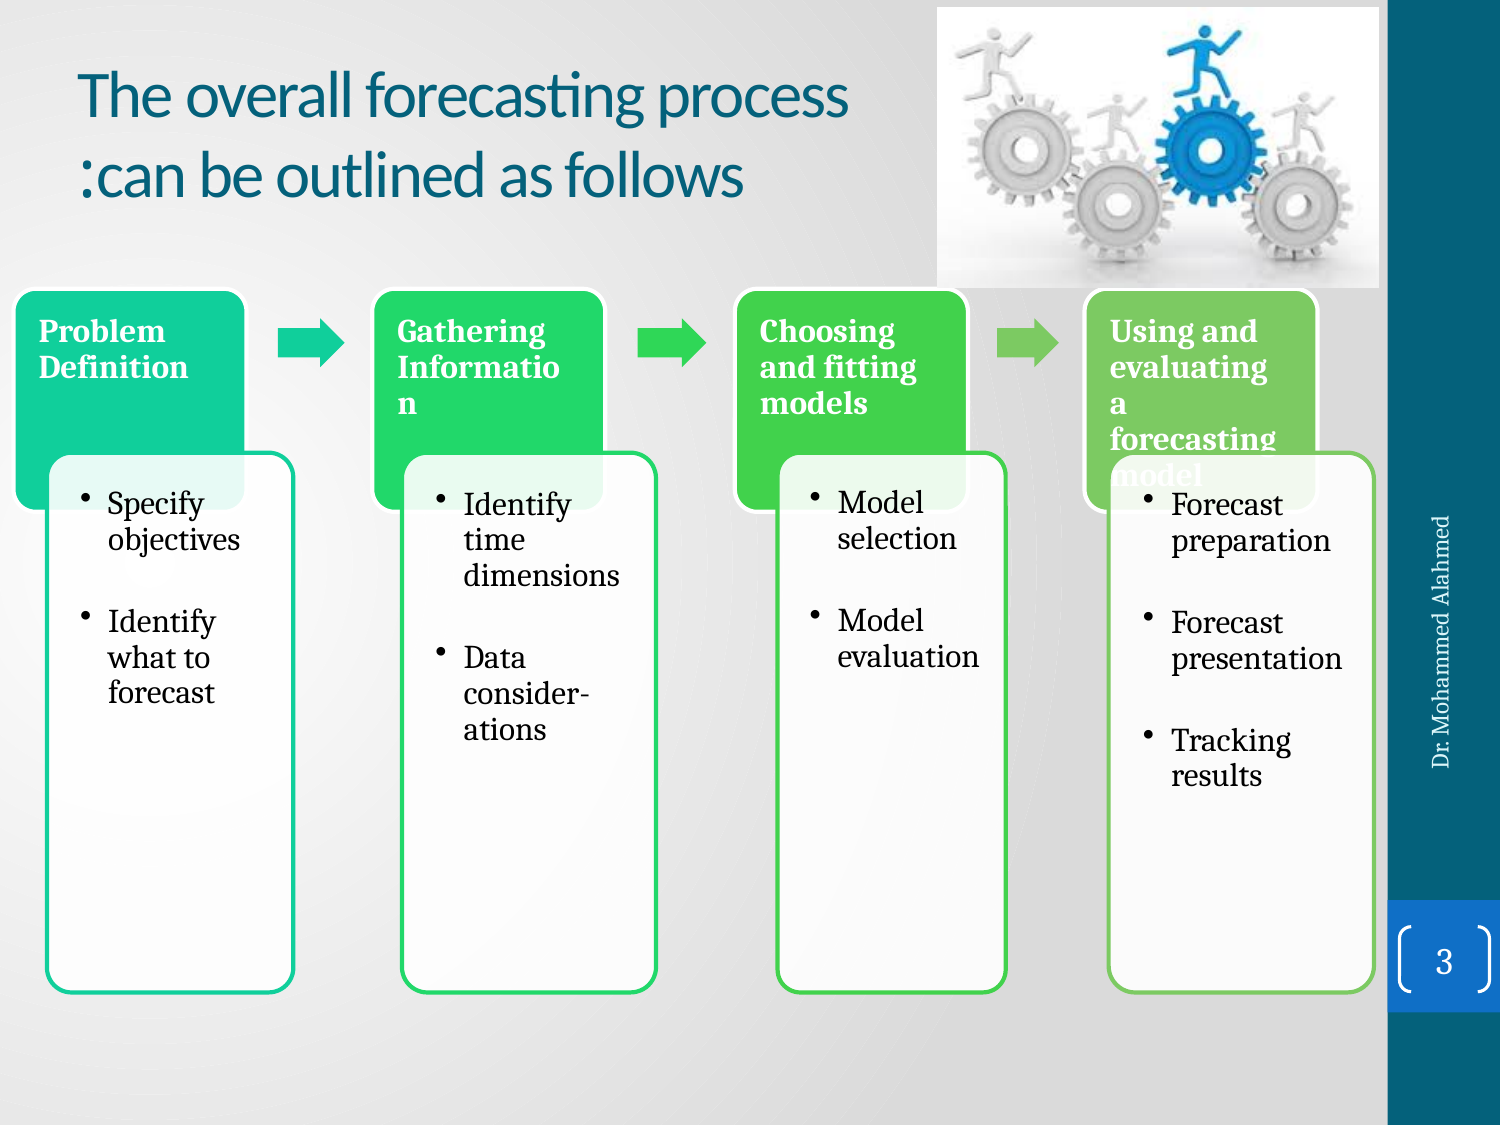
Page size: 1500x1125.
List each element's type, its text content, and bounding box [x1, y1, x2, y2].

title The overall forecasting process can be outlined as follows: [62, 99, 900, 205]
footer Dr. Mohammed Alahmed [1408, 500, 1469, 889]
slide_number 3 [1397, 925, 1492, 994]
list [11, 211, 1376, 993]
picture [936, 7, 1379, 288]
